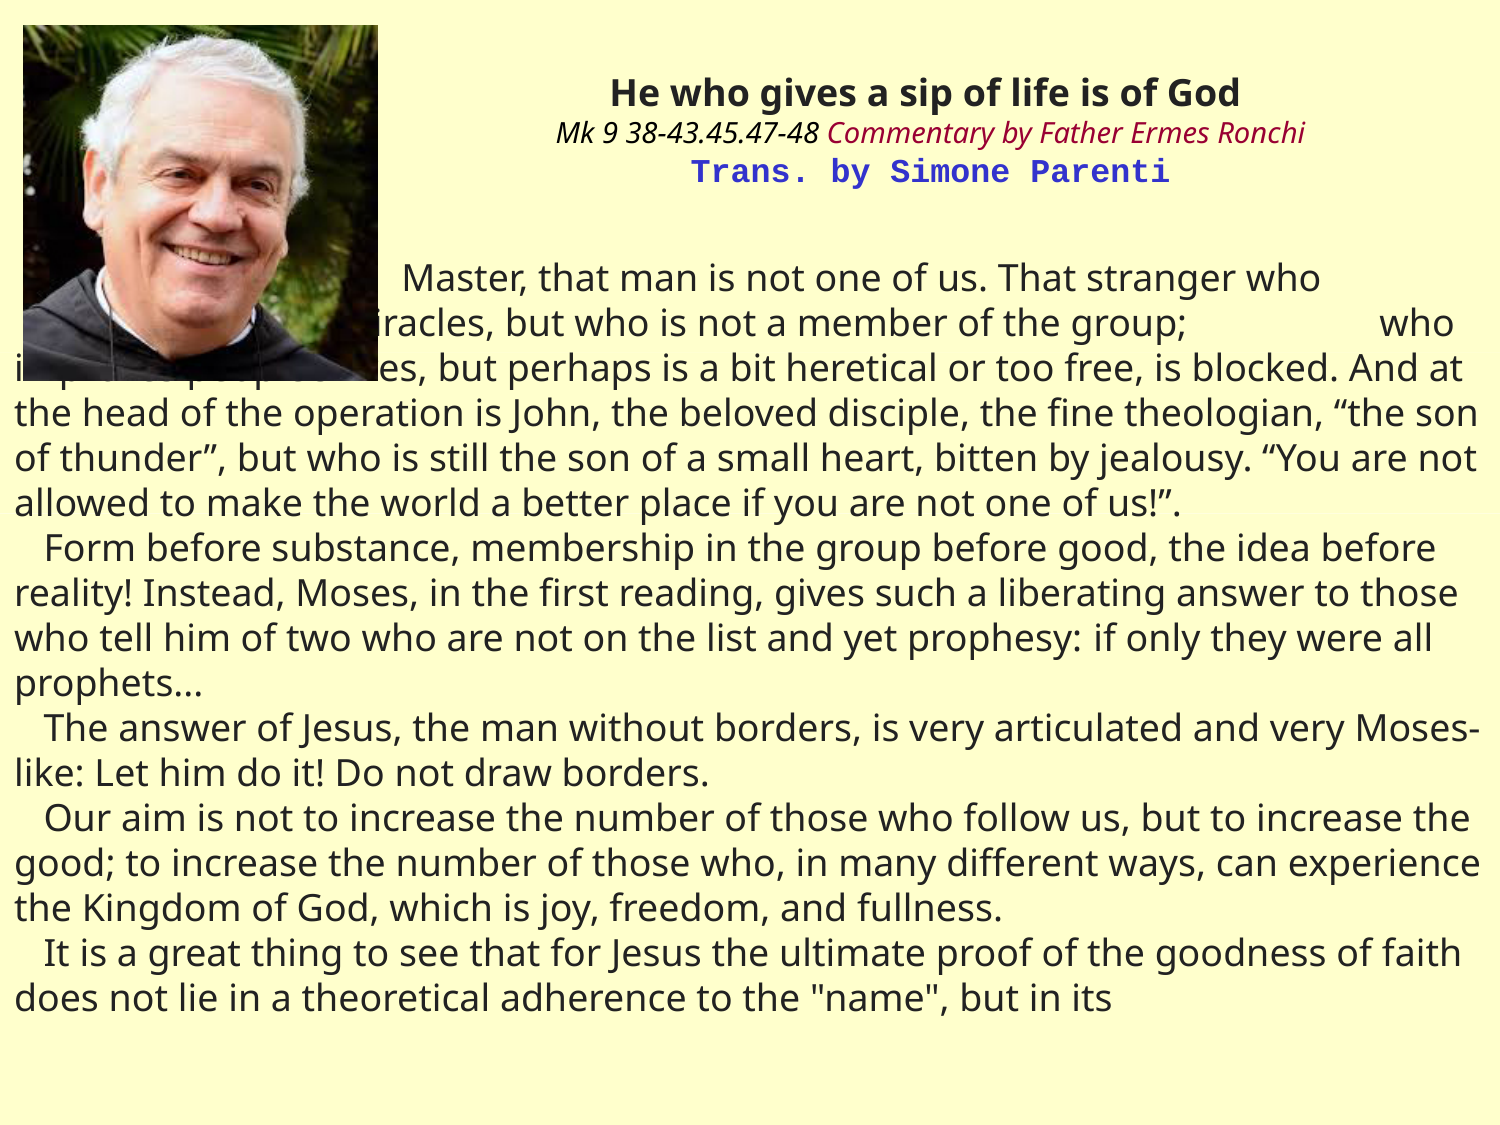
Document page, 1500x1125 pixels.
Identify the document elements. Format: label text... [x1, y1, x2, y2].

text_box He who gives a sip of life is of God Mk 9 38-43.45.47-48 Commentary by Father Ermes Ronchi Trans. by Simone Parenti [378, 61, 1500, 197]
text_box Master, that man is not one of us. That stranger who works miracles, but who is not a member of the group; who improves people’s lives, but perhaps is a bit heretical or too free, is blocked. And at the head of the operation is John, the beloved disciple, the fine theologian, “the son of thunder”, but who is still the son of a small heart, bitten by jealousy. “You are not allowed to make the world a better place if you are not one of us!”. Form before substance, membership in the group before good, the idea before reality! Instead, Moses, in the first reading, gives such a liberating answer to those who tell him of two who are not on the list and yet prophesy: ​​if only they were all prophets... The answer of Jesus, the man without borders, is very articulated and very Moses-like: Let him do it! Do not draw borders. Our aim is not to increase the number of those who follow us, but to increase the good; to increase the number of those who, in many different ways, can experience the Kingdom of God, which is joy, freedom, and fullness. It is a great thing to see that for Jesus the ultimate proof of the goodness of faith does not lie in a theoretical adherence to the "name", but in its [0, 246, 1500, 1027]
picture [23, 25, 378, 381]
